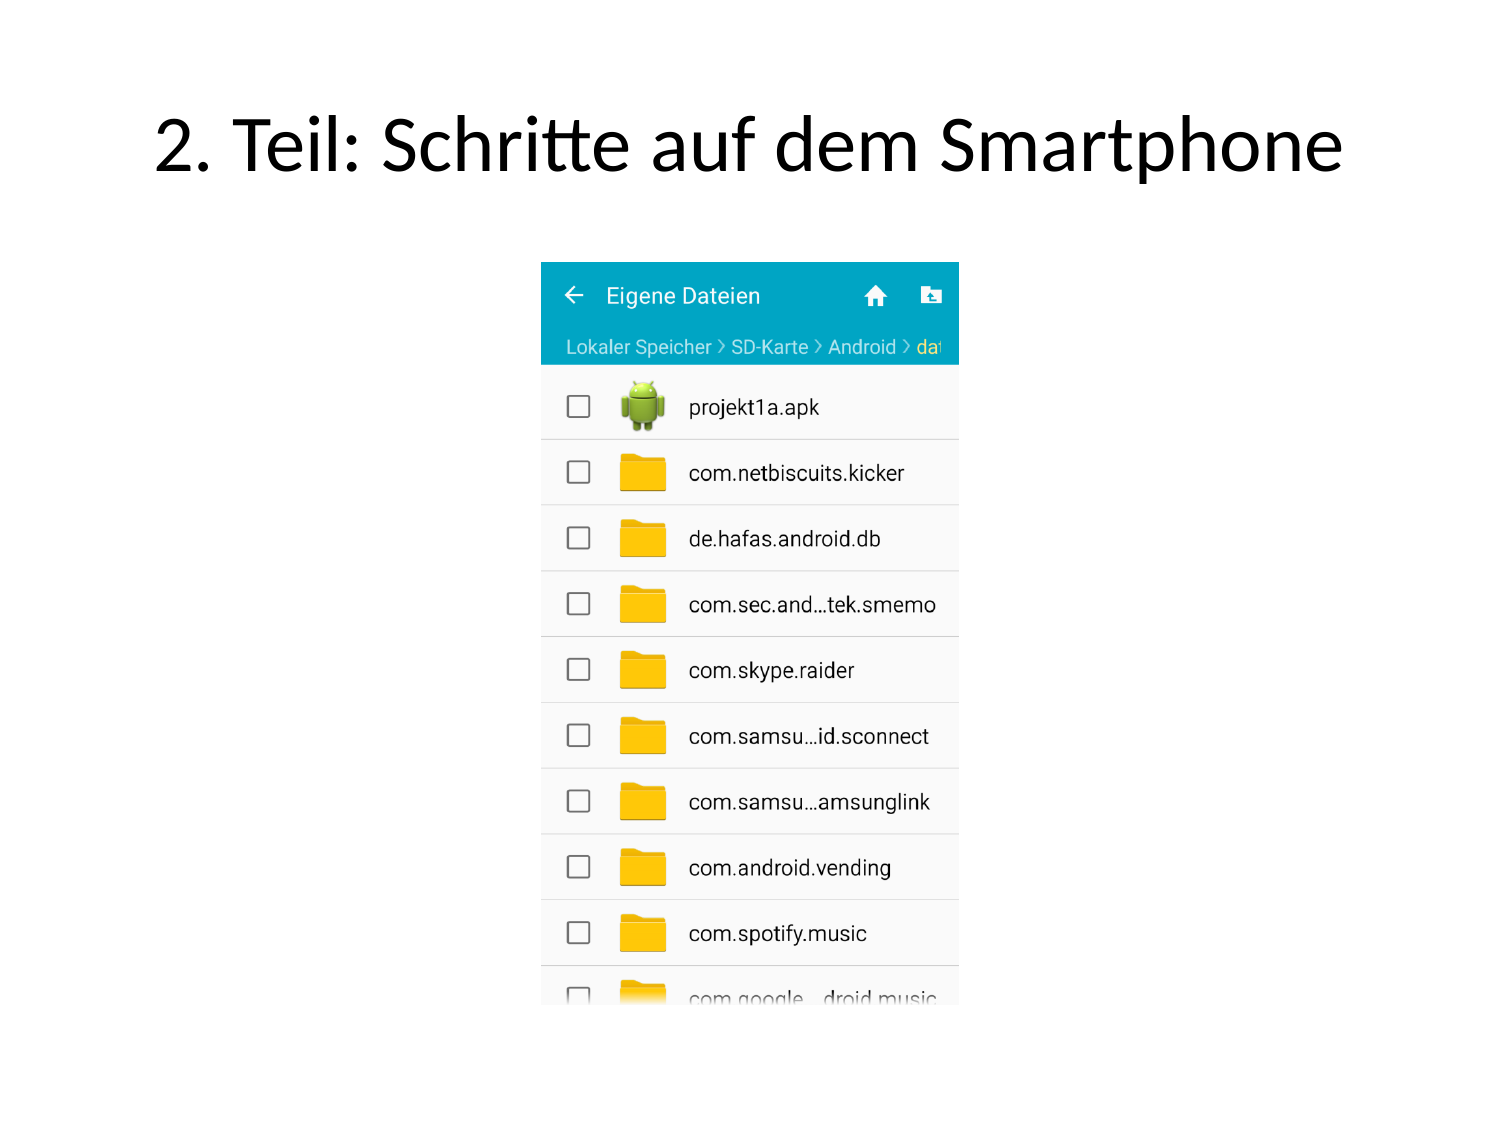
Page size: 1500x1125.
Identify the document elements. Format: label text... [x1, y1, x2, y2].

title 2. Teil: Schritte auf dem Smartphone [75, 45, 1425, 233]
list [540, 262, 959, 1006]
